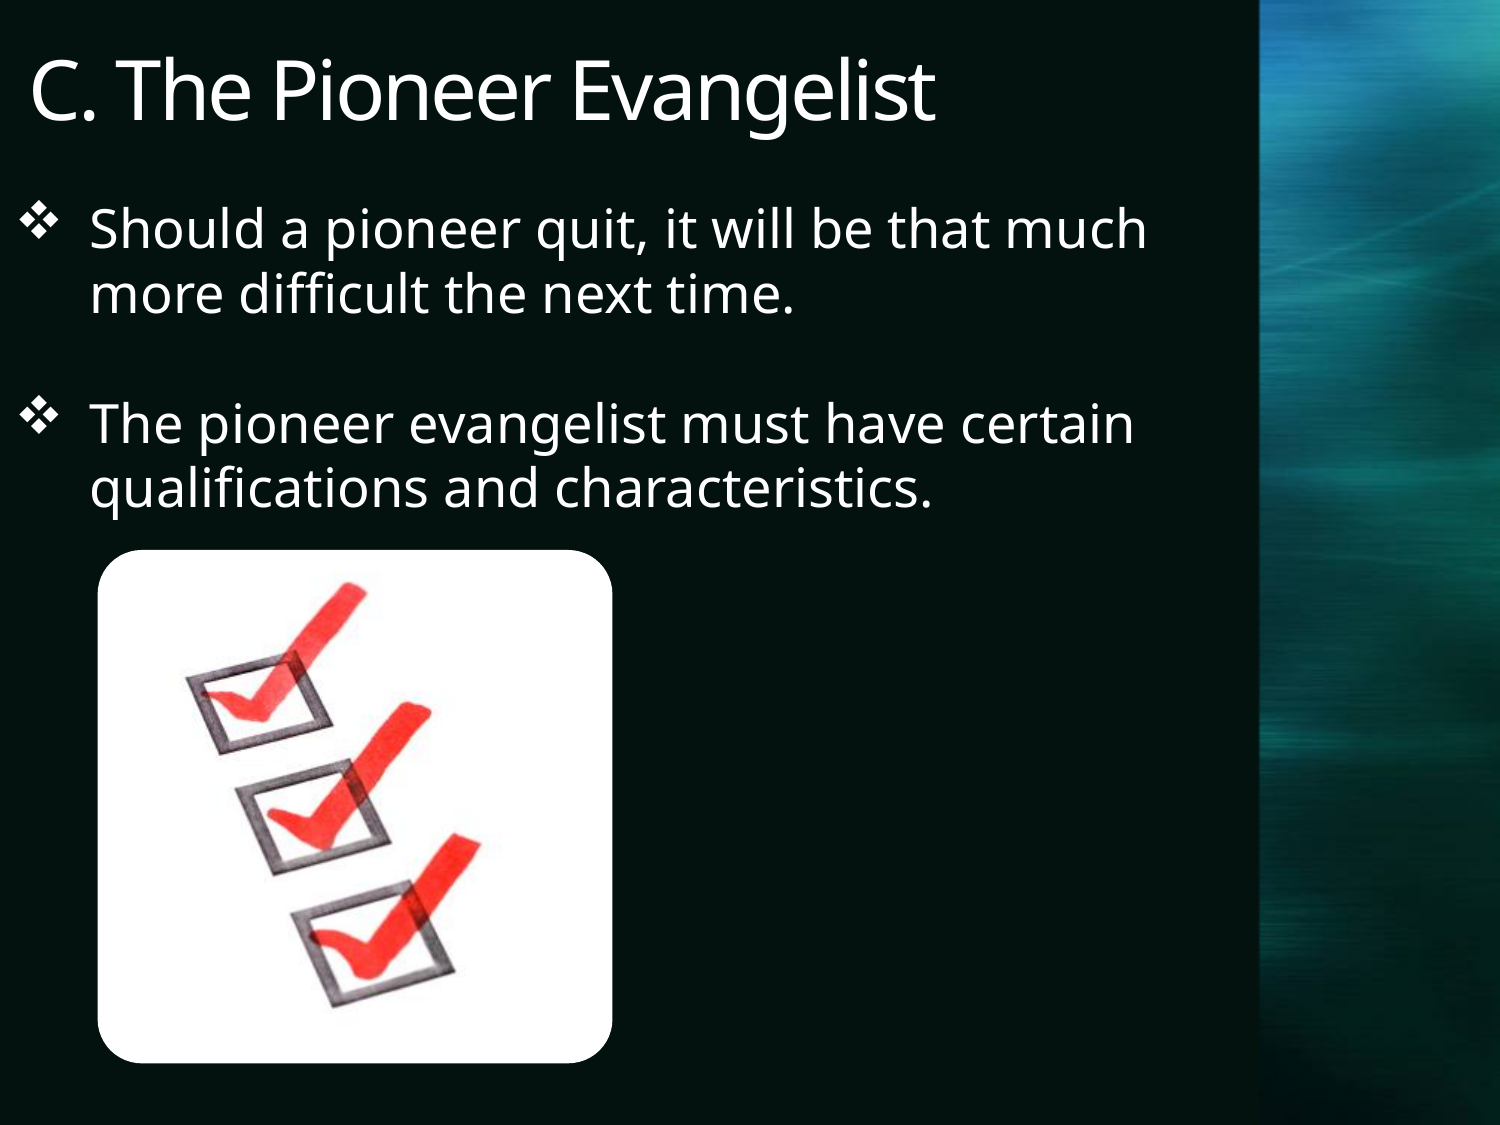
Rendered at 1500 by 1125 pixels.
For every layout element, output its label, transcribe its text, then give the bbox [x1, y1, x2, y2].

title C. The Pioneer Evangelist [28, 12, 1375, 175]
text_box Should a pioneer quit, it will be that much more difficult the next time. The pioneer evangelist must have certain qualifications and characteristics. [0, 186, 1263, 527]
picture [0, 0, 1500, 1125]
